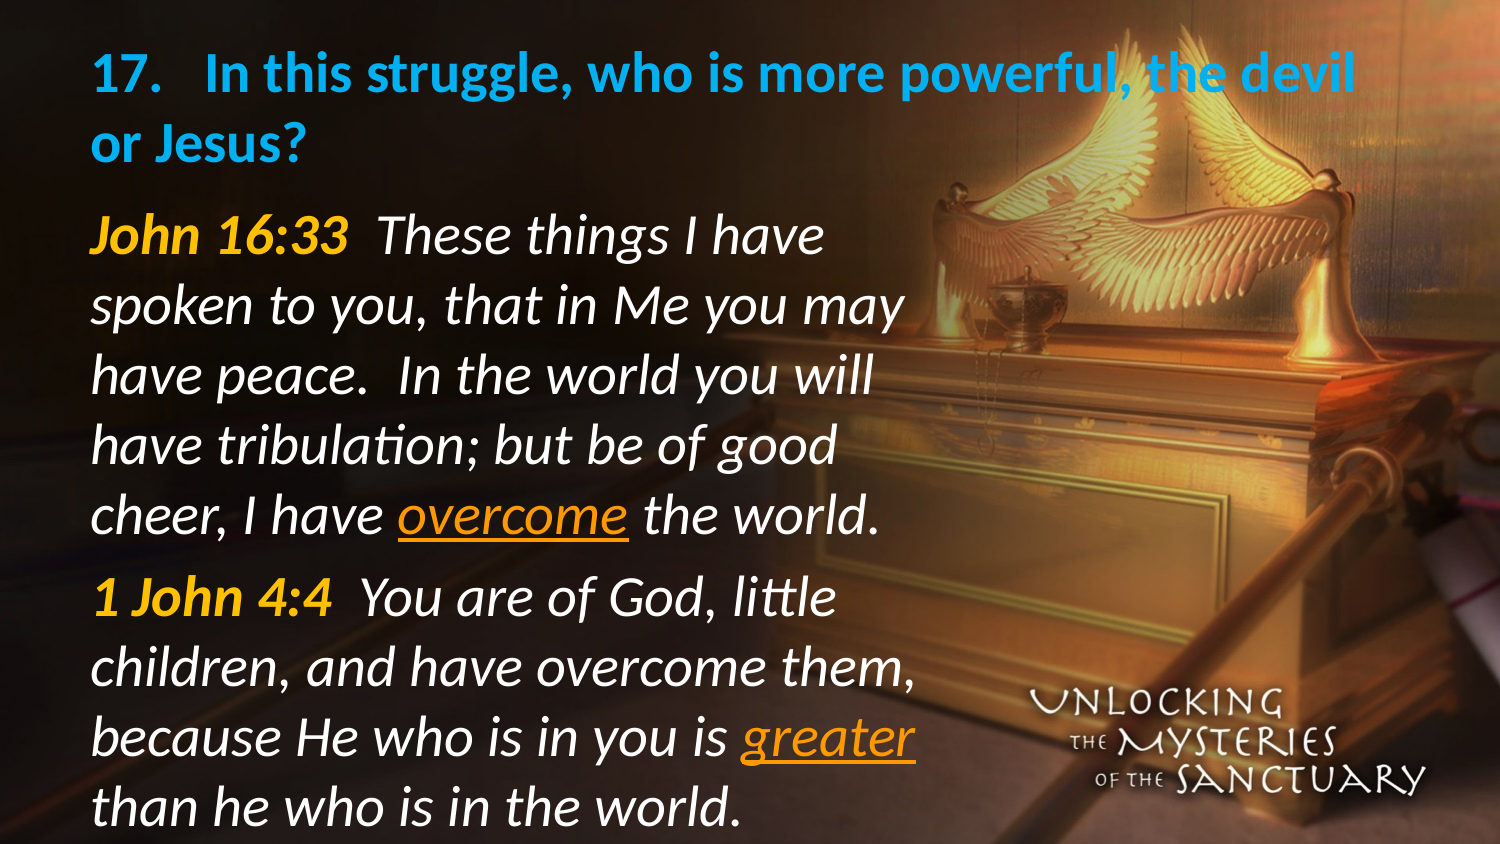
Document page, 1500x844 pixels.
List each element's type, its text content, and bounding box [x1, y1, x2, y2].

title 17. In this struggle, who is more powerful, the devil or Jesus? [75, 33, 1425, 175]
picture [0, 0, 1500, 844]
list John 16:33 These things I have spoken to you, that in Me you may have peace. In the world you will have tribulation; but be of good cheer, I have overcome the world. 1 John 4:4 You are of God, little children, and have overcome them, because He who is in you is greater than he who is in the world. [75, 188, 970, 844]
